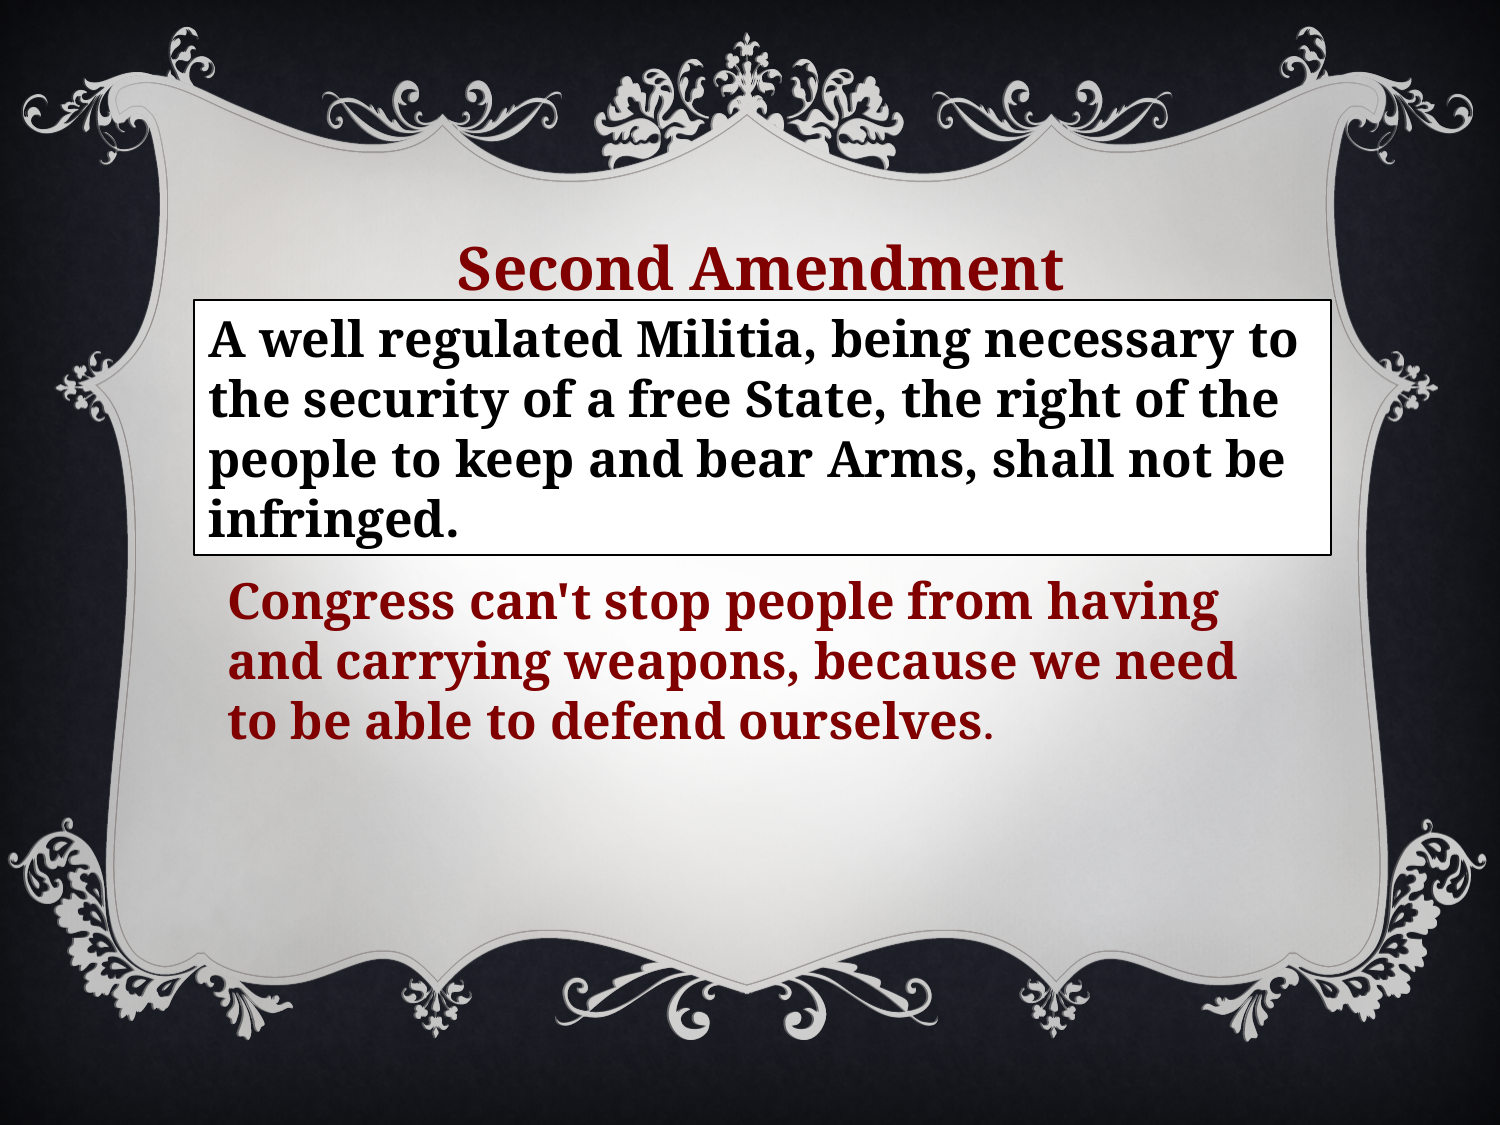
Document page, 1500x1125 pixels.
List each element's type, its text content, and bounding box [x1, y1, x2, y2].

list Second Amendment [425, 137, 1099, 299]
picture [0, 594, 1500, 1125]
picture [0, 0, 1500, 440]
text_box Congress can't stop people from having and carrying weapons, because we need to be able to defend ourselves. [212, 562, 1269, 758]
text_box A well regulated Militia, being necessary to the security of a free State, the right of the people to keep and bear Arms, shall not be infringed. [193, 299, 1332, 556]
